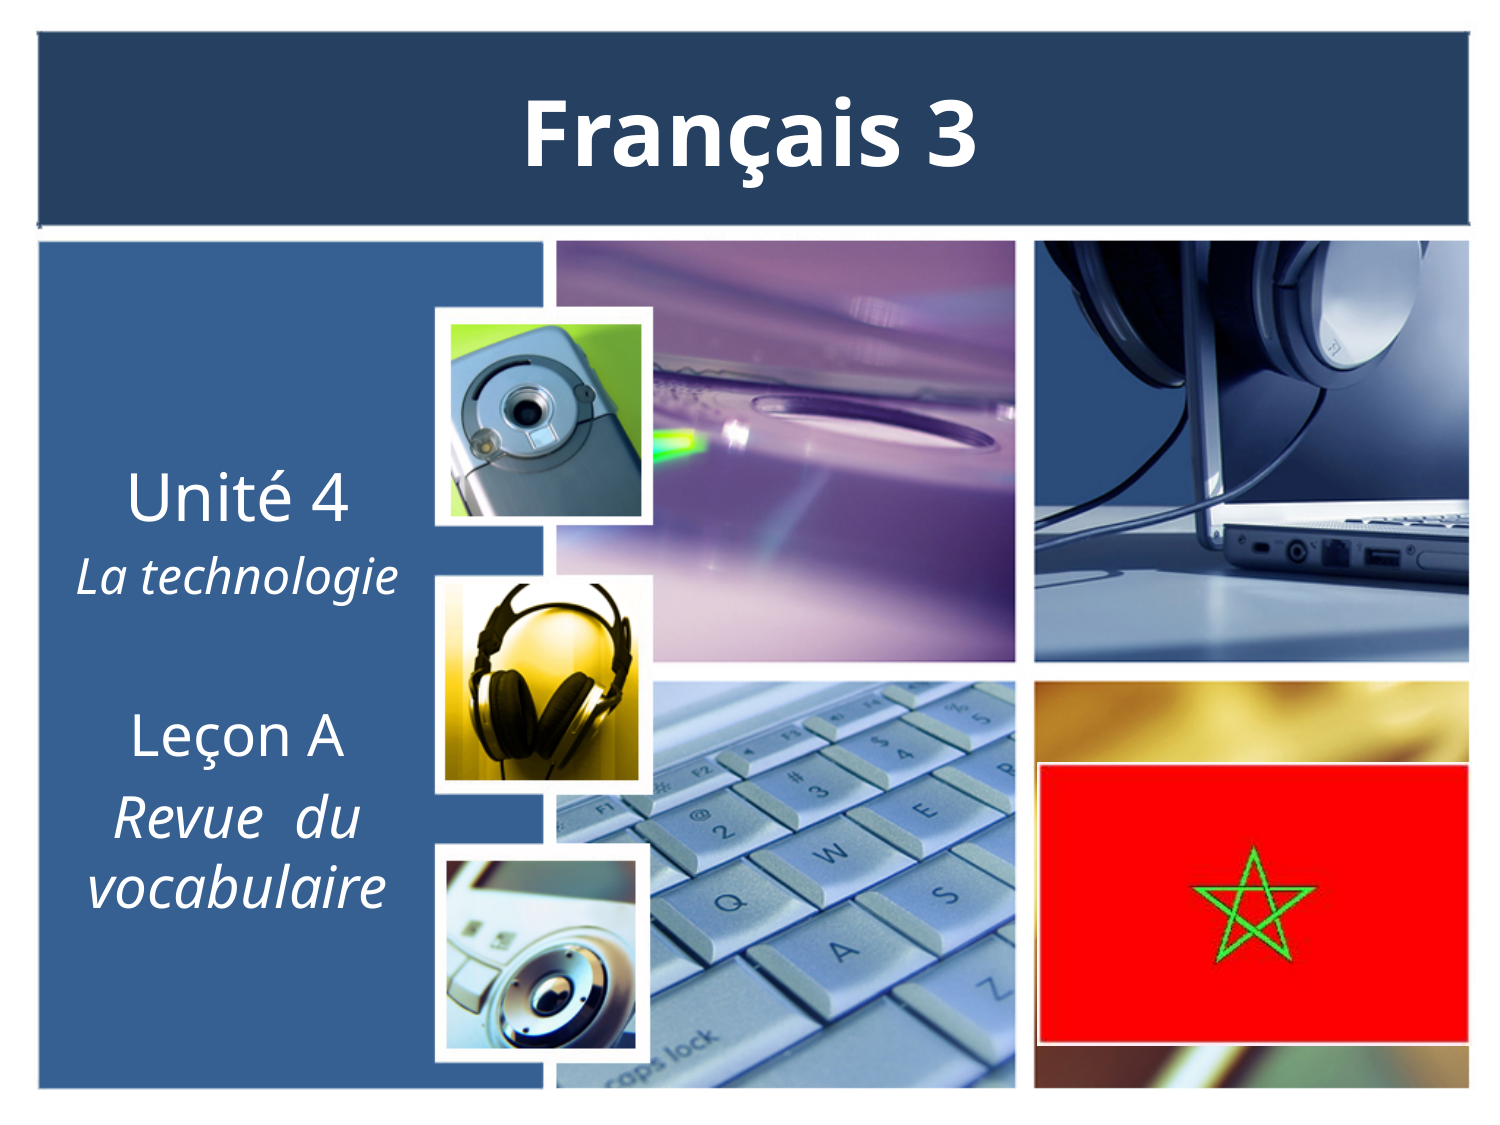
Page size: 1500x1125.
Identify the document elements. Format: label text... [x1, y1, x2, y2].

subtitle Unité 4 La technologie Leçon A Revue du vocabulaire [37, 312, 438, 1063]
title Français 3 [37, 34, 1463, 225]
picture [0, 0, 1500, 1125]
